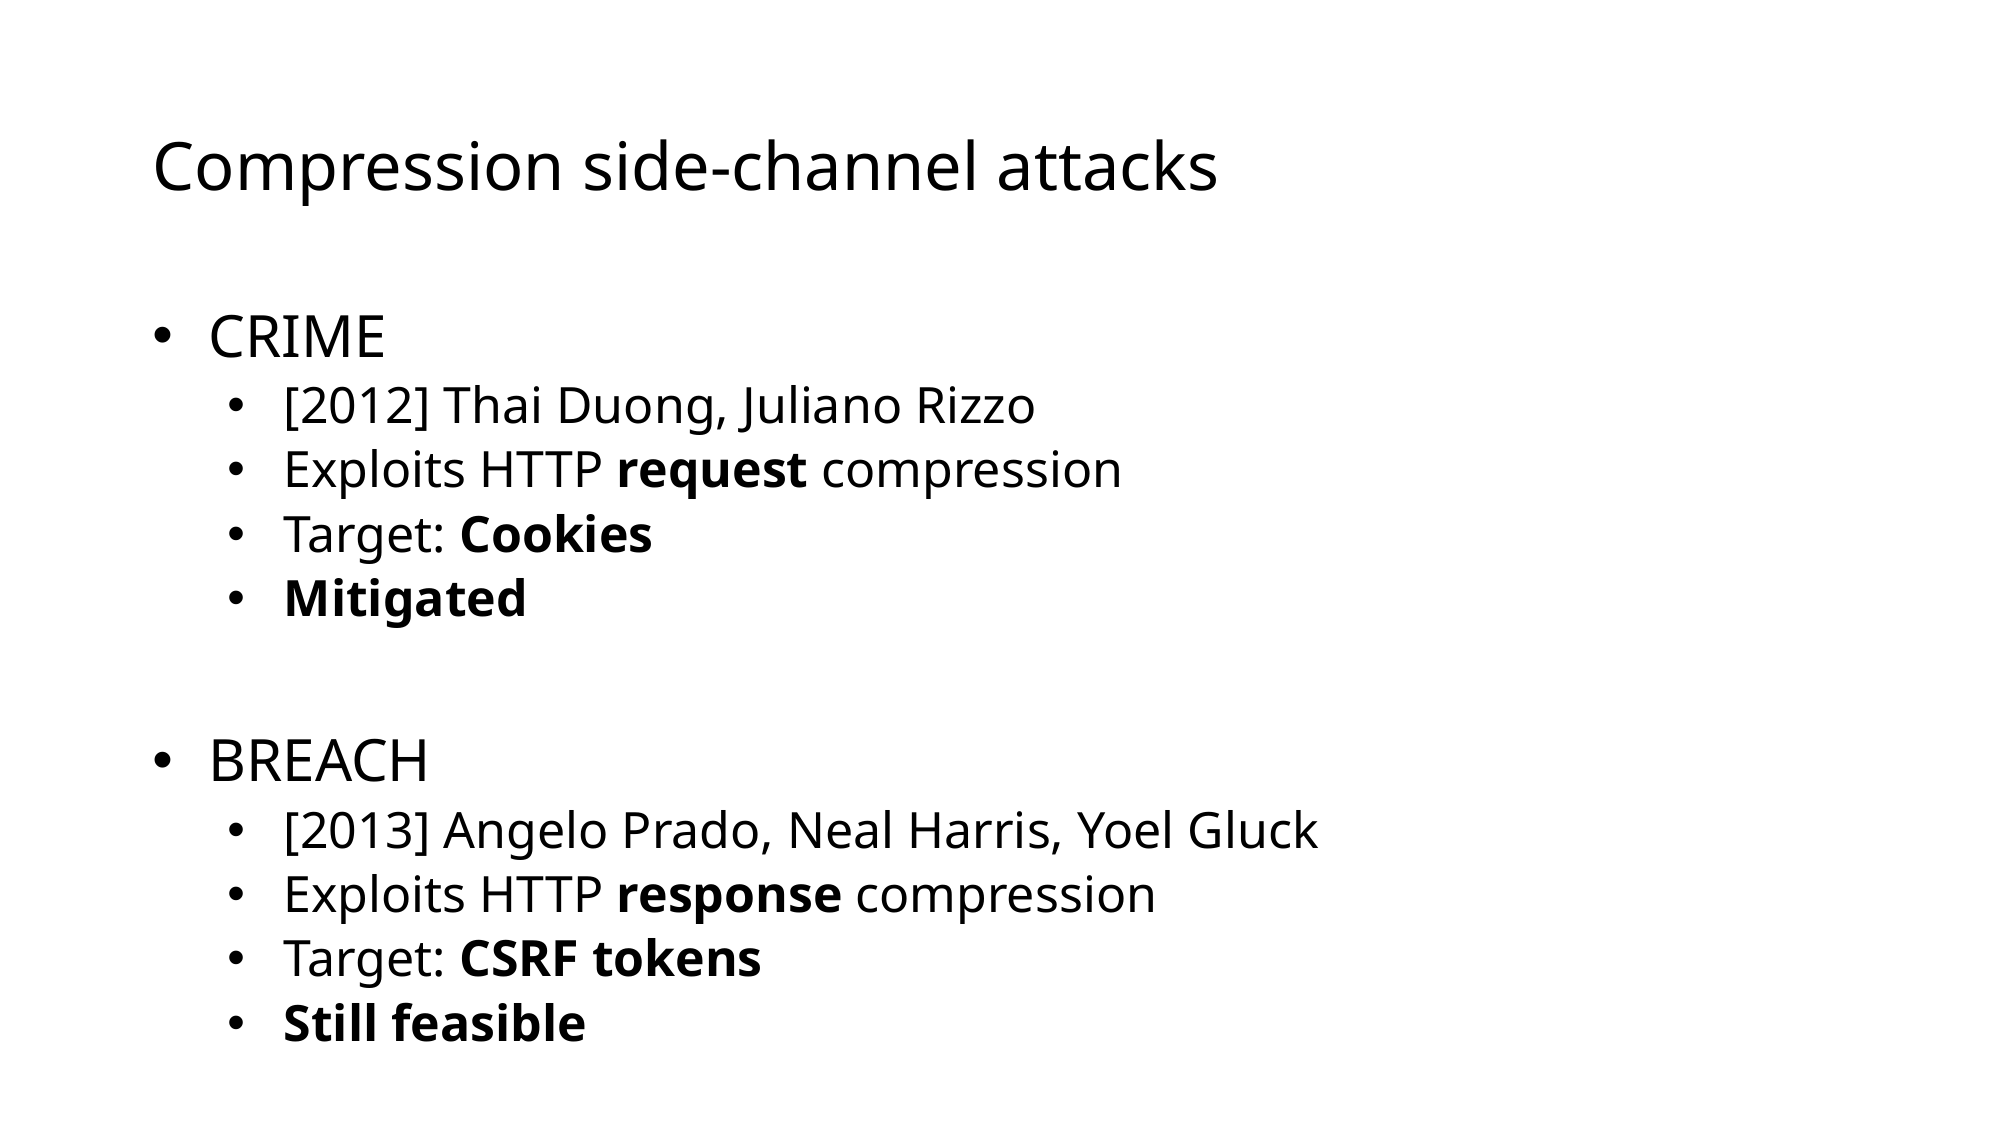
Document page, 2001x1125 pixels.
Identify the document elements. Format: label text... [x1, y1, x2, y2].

title Compression side-channel attacks [137, 59, 1863, 278]
list CRIME [2012] Thai Duong, Juliano Rizzo Exploits HTTP request compression Target: Cookies Mitigated BREACH [2013] Angelo Prado, Neal Harris, Yoel Gluck Exploits HTTP response compression Target: CSRF tokens Still feasible [137, 299, 1863, 1076]
